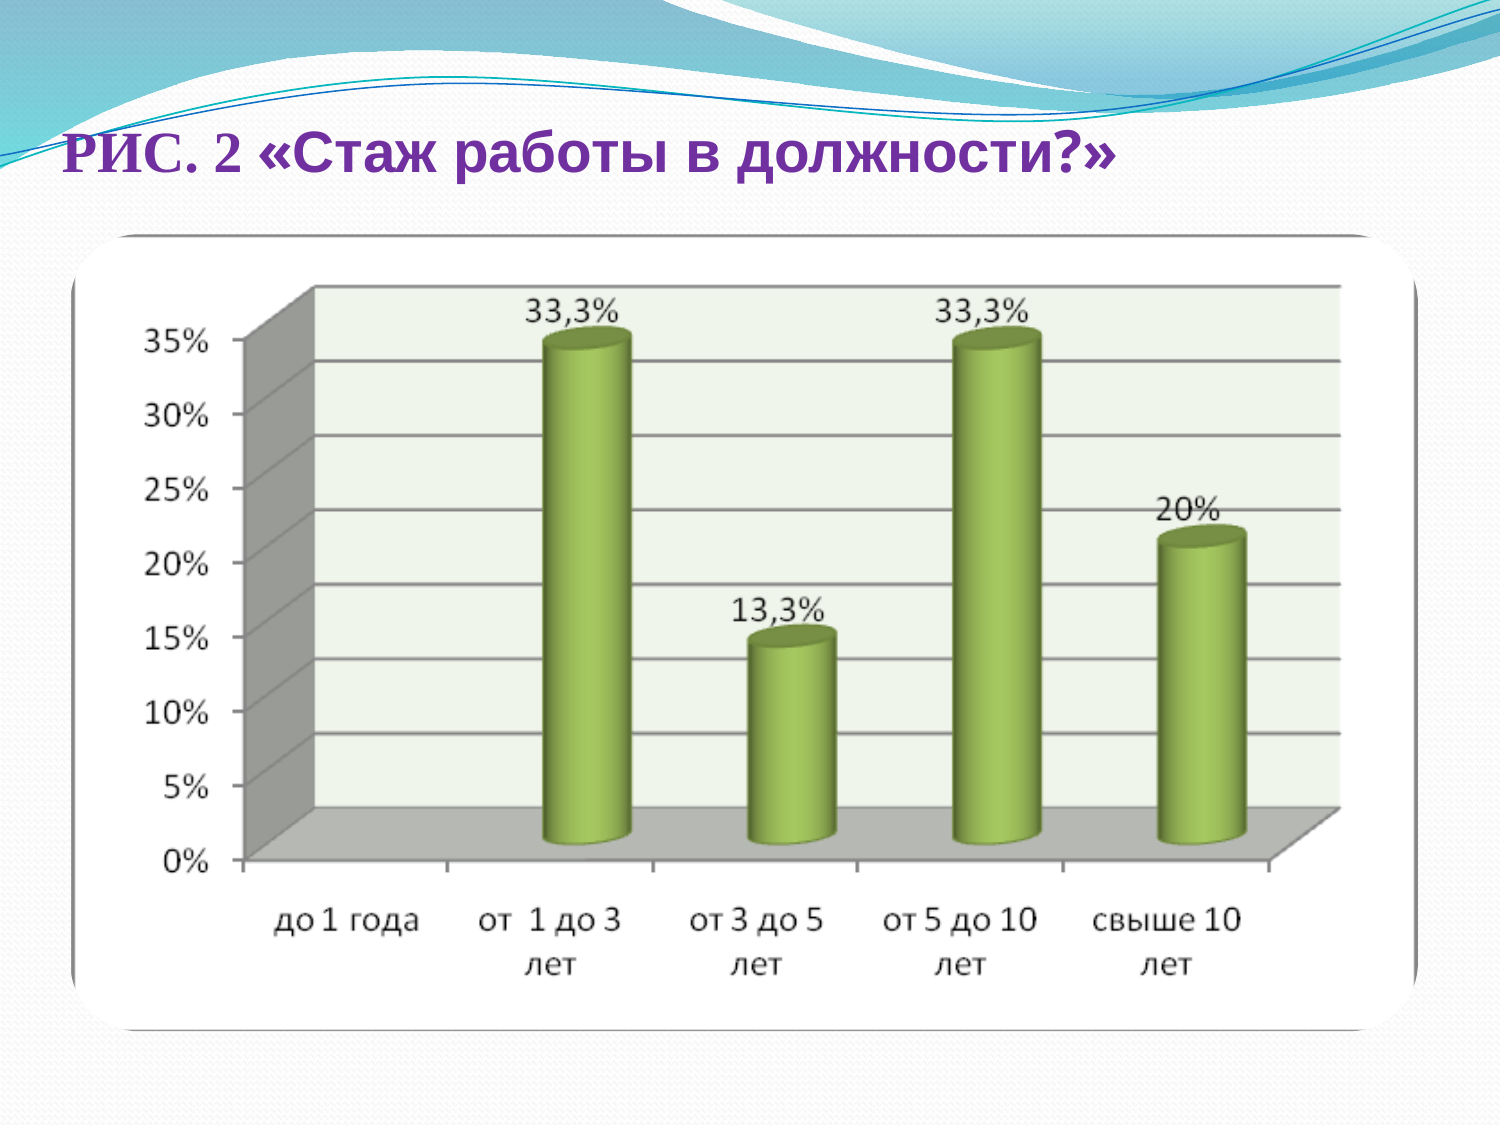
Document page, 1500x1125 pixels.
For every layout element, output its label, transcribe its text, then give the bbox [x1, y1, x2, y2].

text_box Рис. 2 «Стаж работы в должности?» [46, 106, 1383, 292]
picture [70, 234, 1419, 1032]
